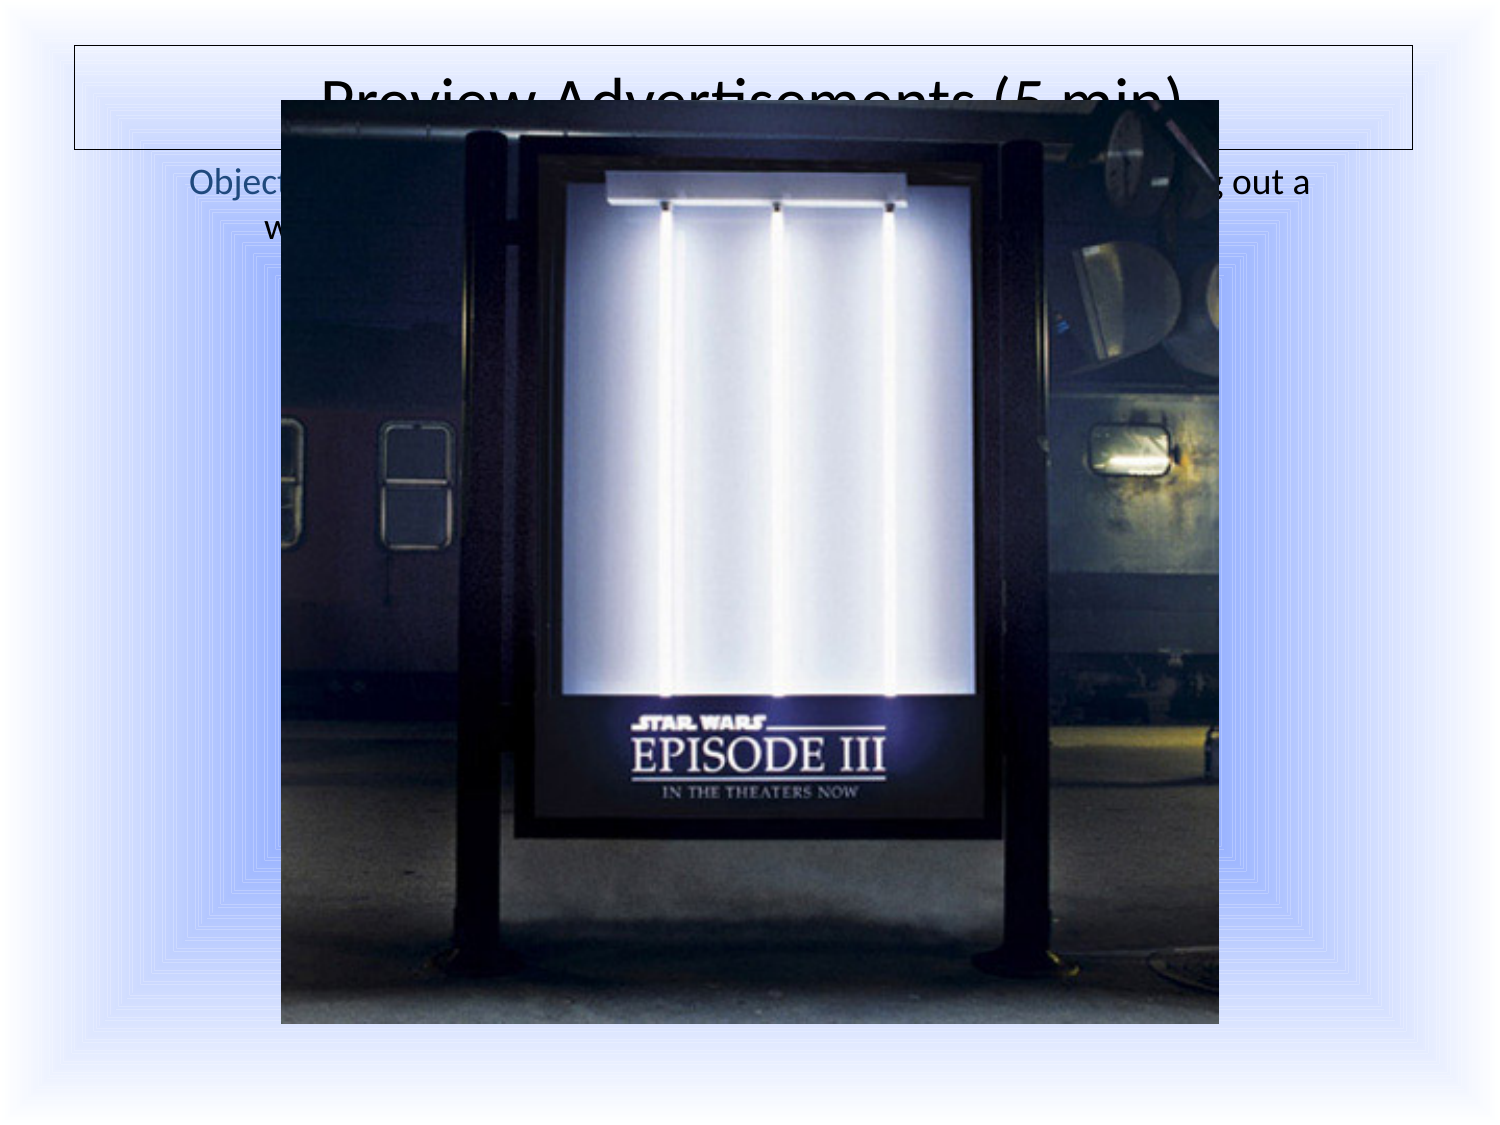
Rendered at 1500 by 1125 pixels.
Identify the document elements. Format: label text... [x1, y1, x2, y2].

picture [281, 100, 1219, 1025]
text_box Objective: SWBAT: Determine the target audience for an ad by filling out a worksheet [1223, 149, 1413, 255]
text_box Objective: SWBAT: Determine the target audience for an ad by filling out a worksheet [70, 149, 275, 255]
text_box Preview Advertisements (5 min) [74, 45, 1413, 149]
